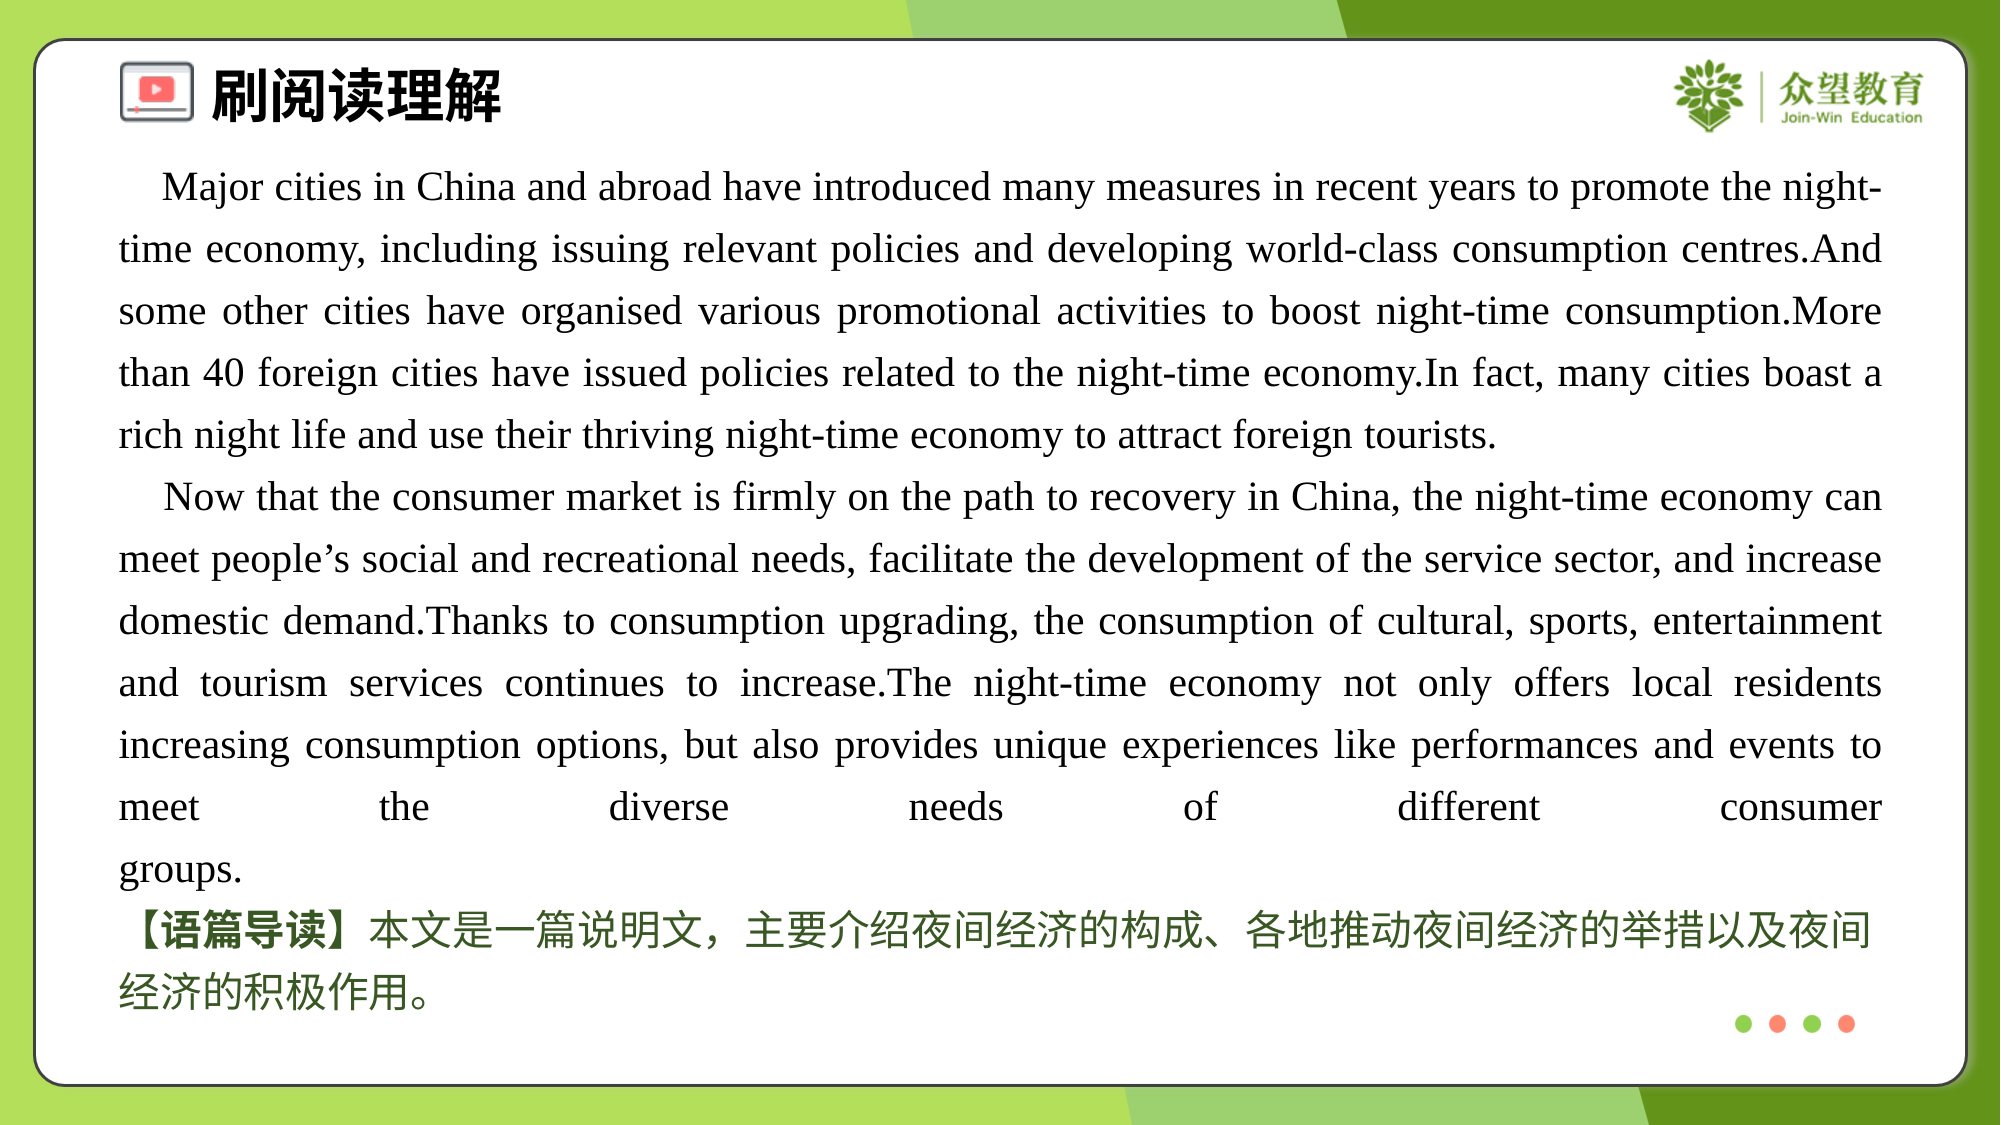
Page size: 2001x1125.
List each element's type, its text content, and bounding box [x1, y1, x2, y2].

text_box Major cities in China and abroad have introduced many measures in recent years to promote the night-time economy, including issuing relevant policies and developing world-class consumption centres.And some other cities have organised various promotional activities to boost night-time consumption.More than 40 foreign cities have issued policies related to the night-time economy.In fact, many cities boast a rich night life and use their thriving night-time economy to attract foreign tourists. Now that the consumer market is firmly on the path to recovery in China, the night-time economy can meet people’s social and recreational needs, facilitate the development of the service sector, and increase domestic demand.Thanks to consumption upgrading, the consumption of cultural, sports, entertainment and tourism services continues to increase.The night-time economy not only offers local residents increasing consumption options, but also provides unique experiences like performances and events to meet the diverse needs of different consumer groups.#1.4 [118, 146, 1883, 885]
picture [0, 0, 2000, 1125]
text_box 【语篇导读】本文是一篇说明文，主要介绍夜间经济的构成、各地推动夜间经济的举措以及夜间经济的积极作用。 [118, 891, 1883, 1011]
